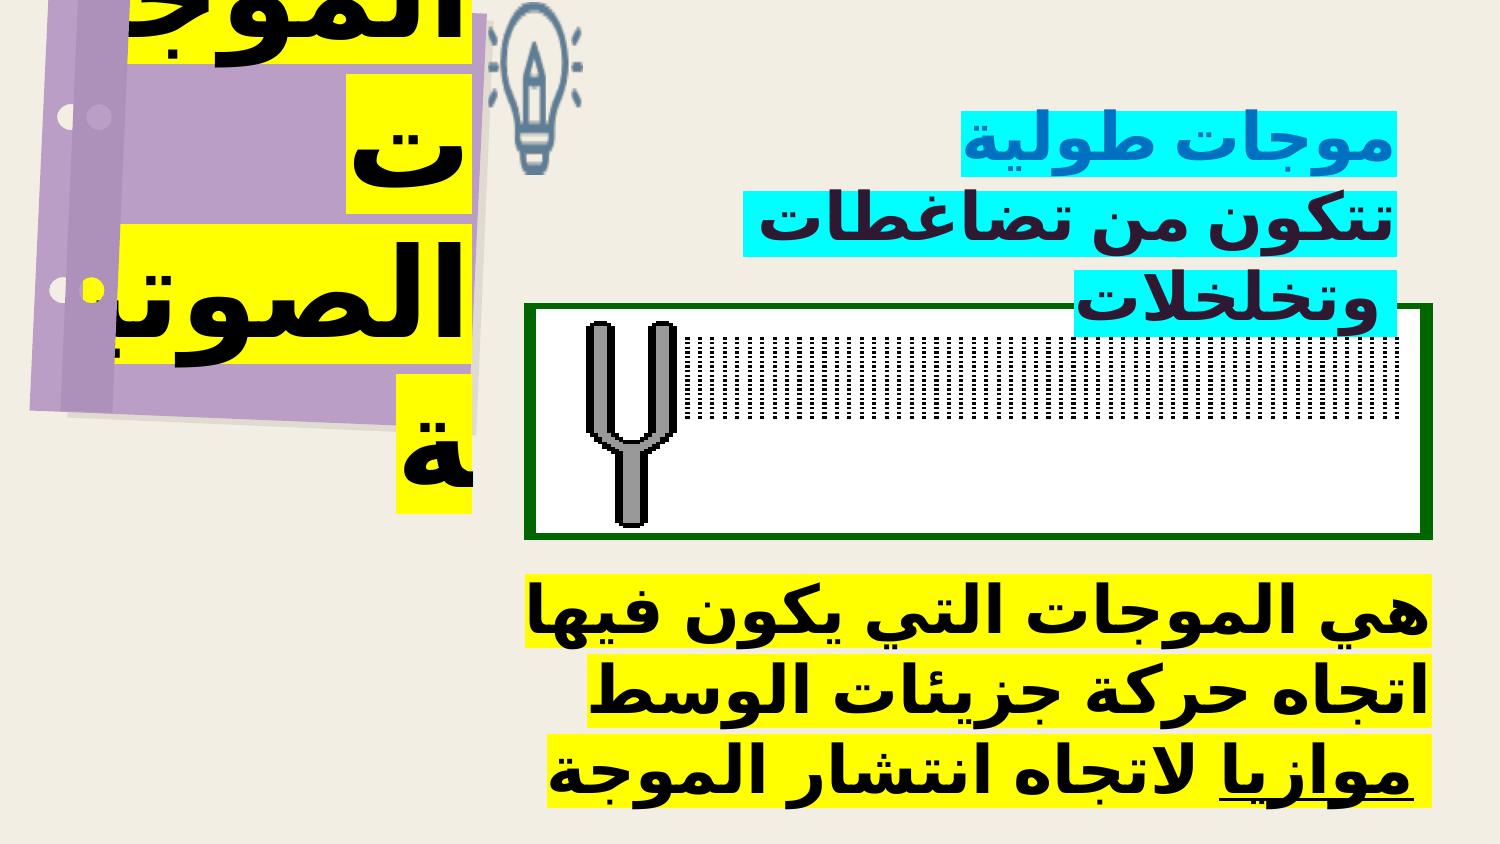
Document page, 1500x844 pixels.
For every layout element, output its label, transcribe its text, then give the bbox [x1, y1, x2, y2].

text_box هي الموجات التي يكون فيها اتجاه حركة جزيئات الوسط موازيا لاتجاه انتشار الموجة [430, 559, 1447, 815]
picture [524, 303, 1433, 541]
text_box موجات طولية تتكون من تضاغطات وتخلخلات [608, 86, 1412, 302]
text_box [29, 0, 495, 436]
picture [488, 2, 584, 176]
